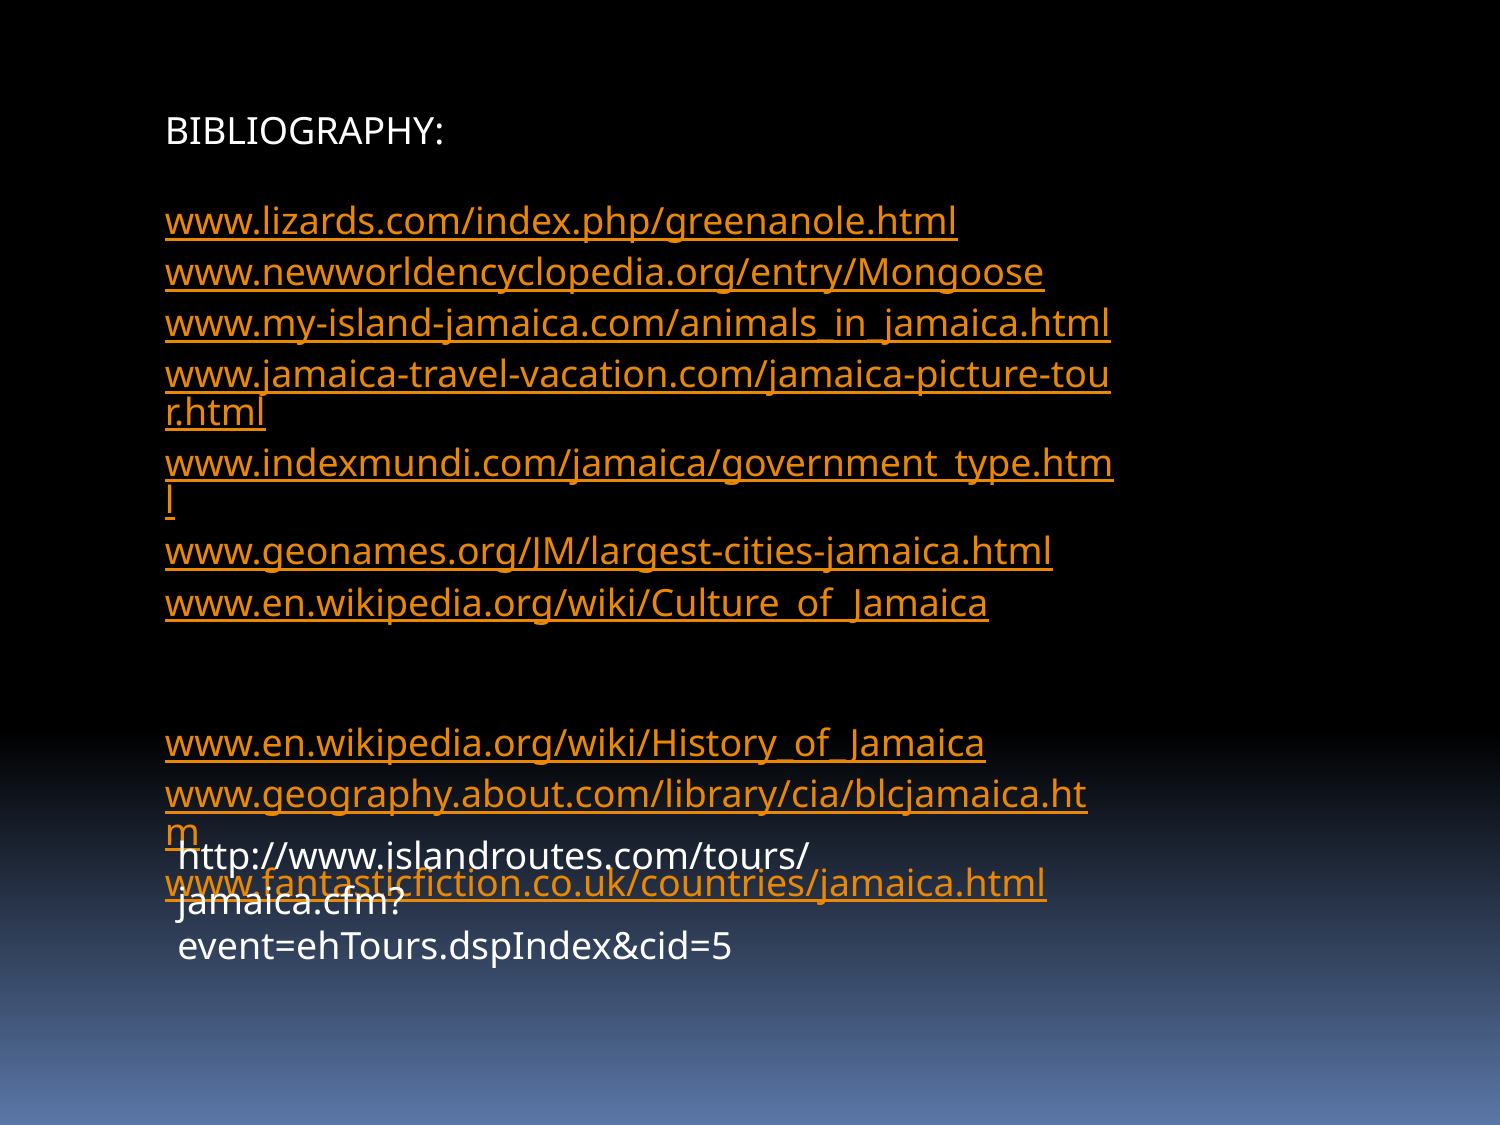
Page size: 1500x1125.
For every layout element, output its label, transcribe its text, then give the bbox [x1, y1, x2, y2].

text_box BIBLIOGRAPHY: www.lizards.com/index.php/greenanole.html www.newworldencyclopedia.org/entry/Mongoose www.my-island-jamaica.com/animals_in_jamaica.html www.jamaica-travel-vacation.com/jamaica-picture-tour.html www.indexmundi.com/jamaica/government_type.html www.geonames.org/JM/largest-cities-jamaica.html www.en.wikipedia.org/wiki/Culture_of_Jamaica www.en.wikipedia.org/wiki/History_of_Jamaica www.geography.about.com/library/cia/blcjamaica.htm www.fantasticfiction.co.uk/countries/jamaica.html [149, 99, 1133, 1125]
text_box http://www.islandroutes.com/tours/jamaica.cfm?event=ehTours.dspIndex&cid=5 [162, 824, 913, 975]
